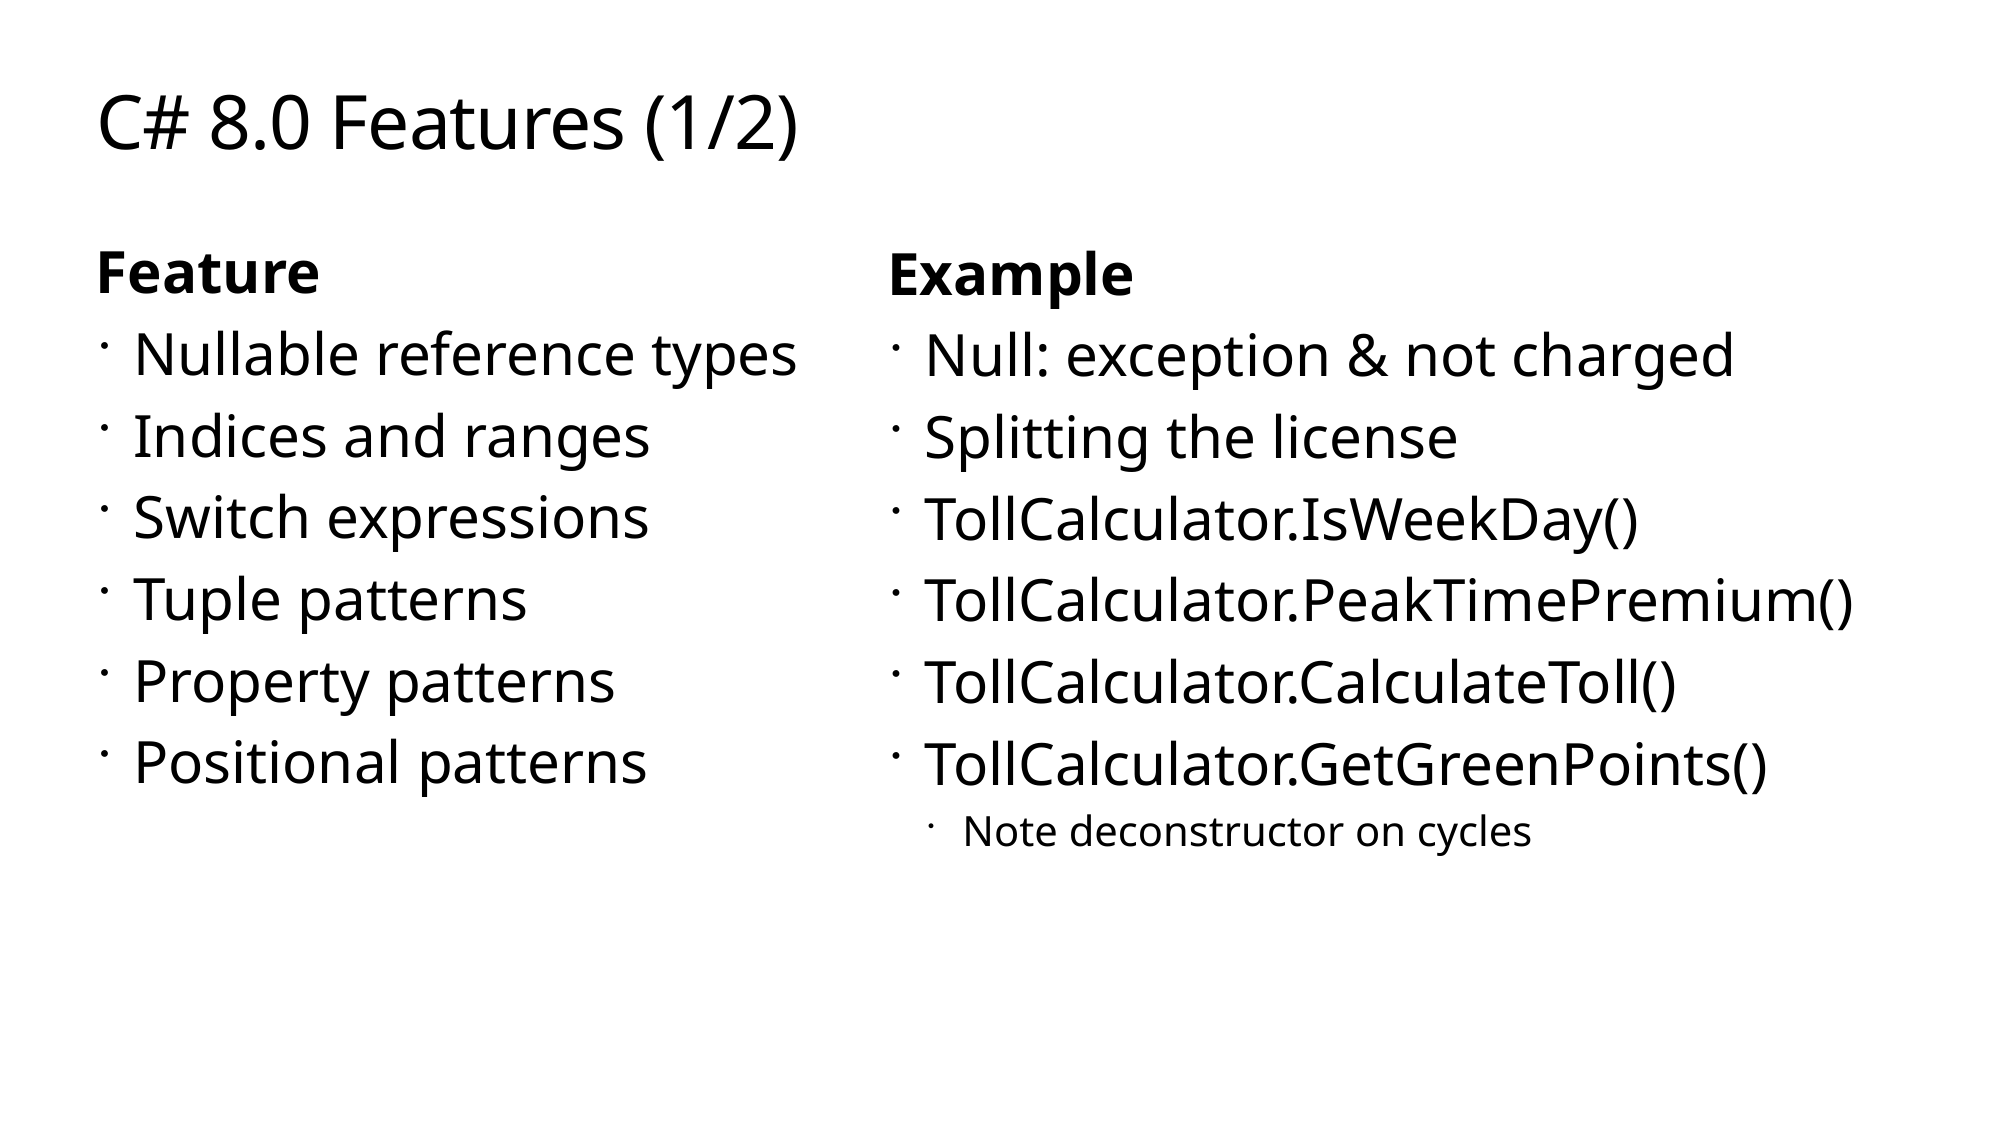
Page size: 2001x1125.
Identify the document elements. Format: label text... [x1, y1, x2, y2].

title C# 8.0 Features (1/2) [96, 75, 1904, 166]
list Example Null: exception & not charged Splitting the license TollCalculator.IsWeekDay() TollCalculator.PeakTimePremium() TollCalculator.CalculateToll() TollCalculator.GetGreenPoints() Note deconstructor on cycles [887, 236, 1867, 962]
list Feature Nullable reference types Indices and ranges Switch expressions Tuple patterns Property patterns Positional patterns [95, 235, 951, 900]
